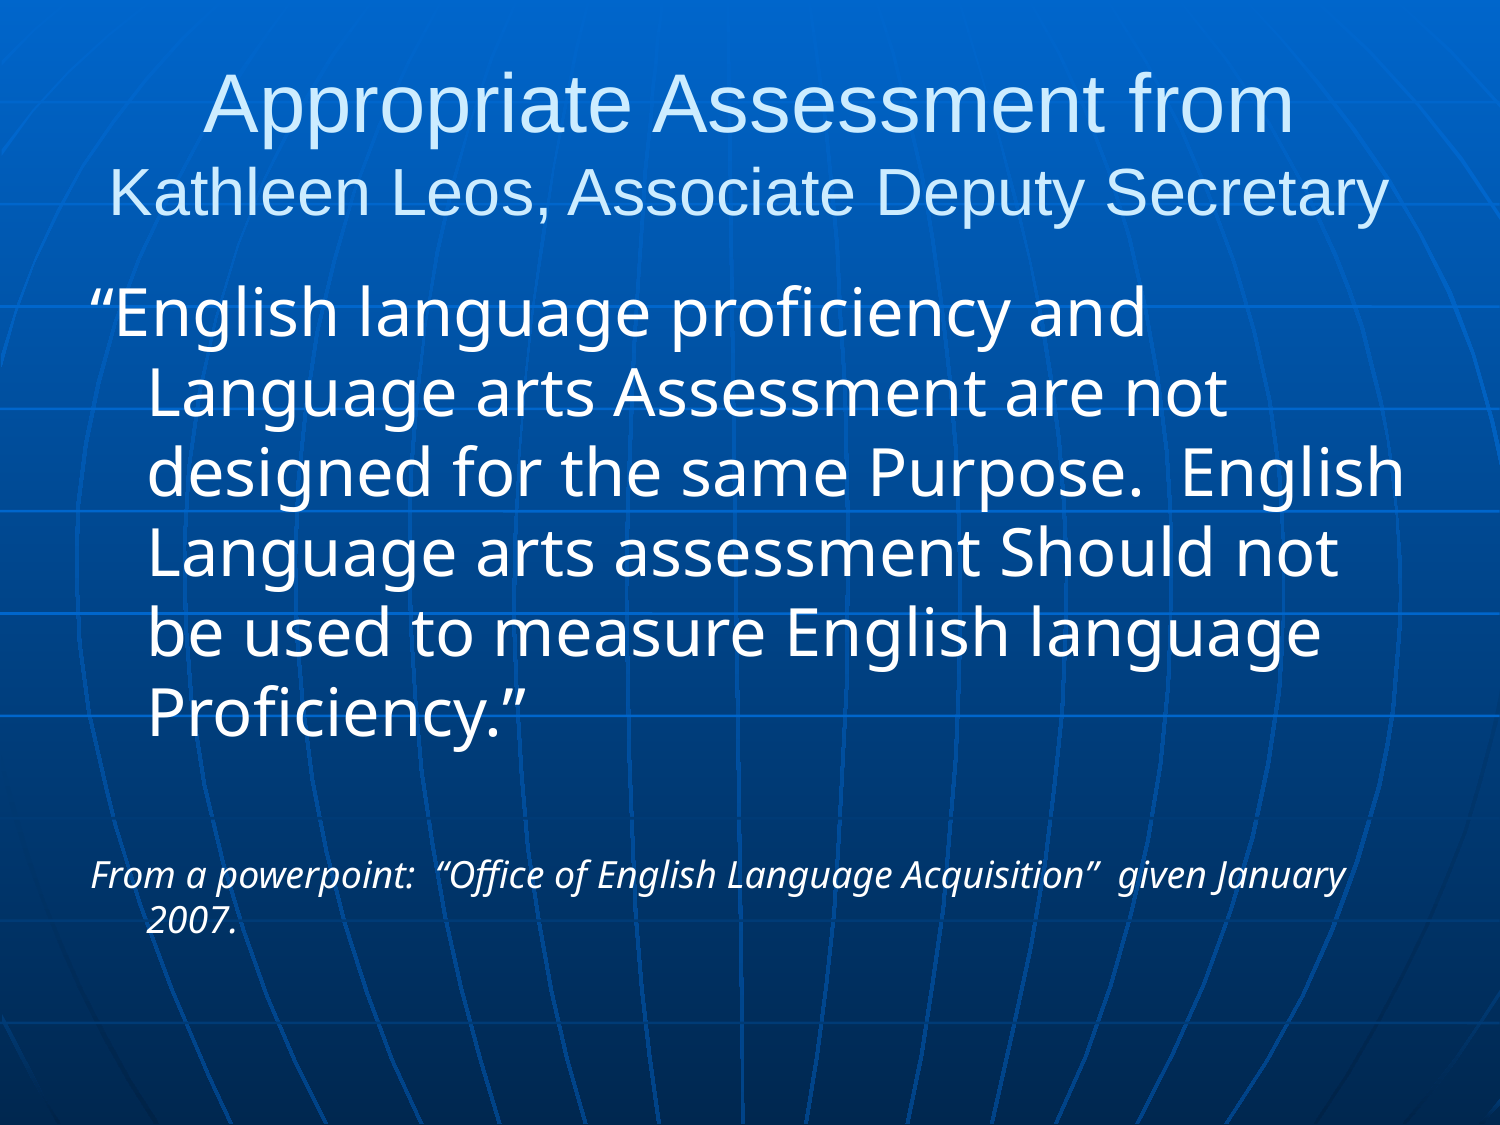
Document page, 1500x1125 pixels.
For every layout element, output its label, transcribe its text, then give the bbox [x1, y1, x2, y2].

list “English language proficiency and Language arts Assessment are not designed for the same Purpose. English Language arts assessment Should not be used to measure English language Proficiency.” From a powerpoint: “Office of English Language Acquisition” given January 2007. [75, 262, 1425, 1006]
title Appropriate Assessment from Kathleen Leos, Associate Deputy Secretary [75, 45, 1425, 233]
